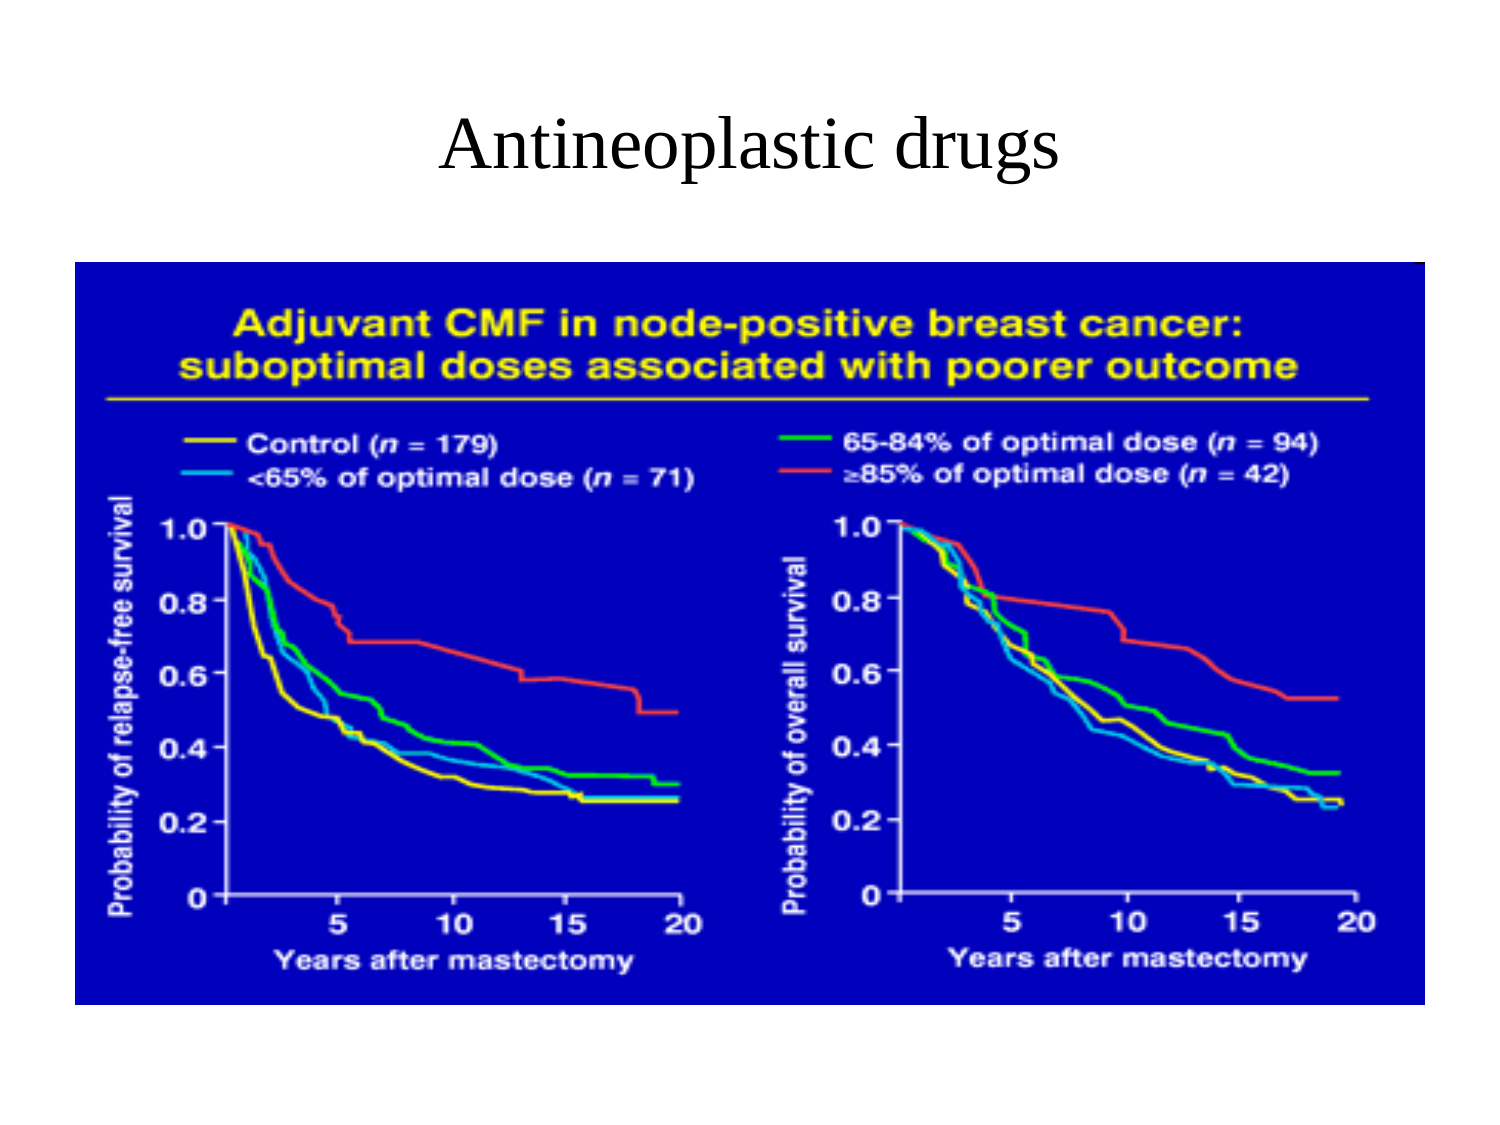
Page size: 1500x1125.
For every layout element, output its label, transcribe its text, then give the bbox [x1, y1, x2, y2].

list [74, 262, 1426, 1006]
title Antineoplastic drugs [75, 45, 1425, 233]
